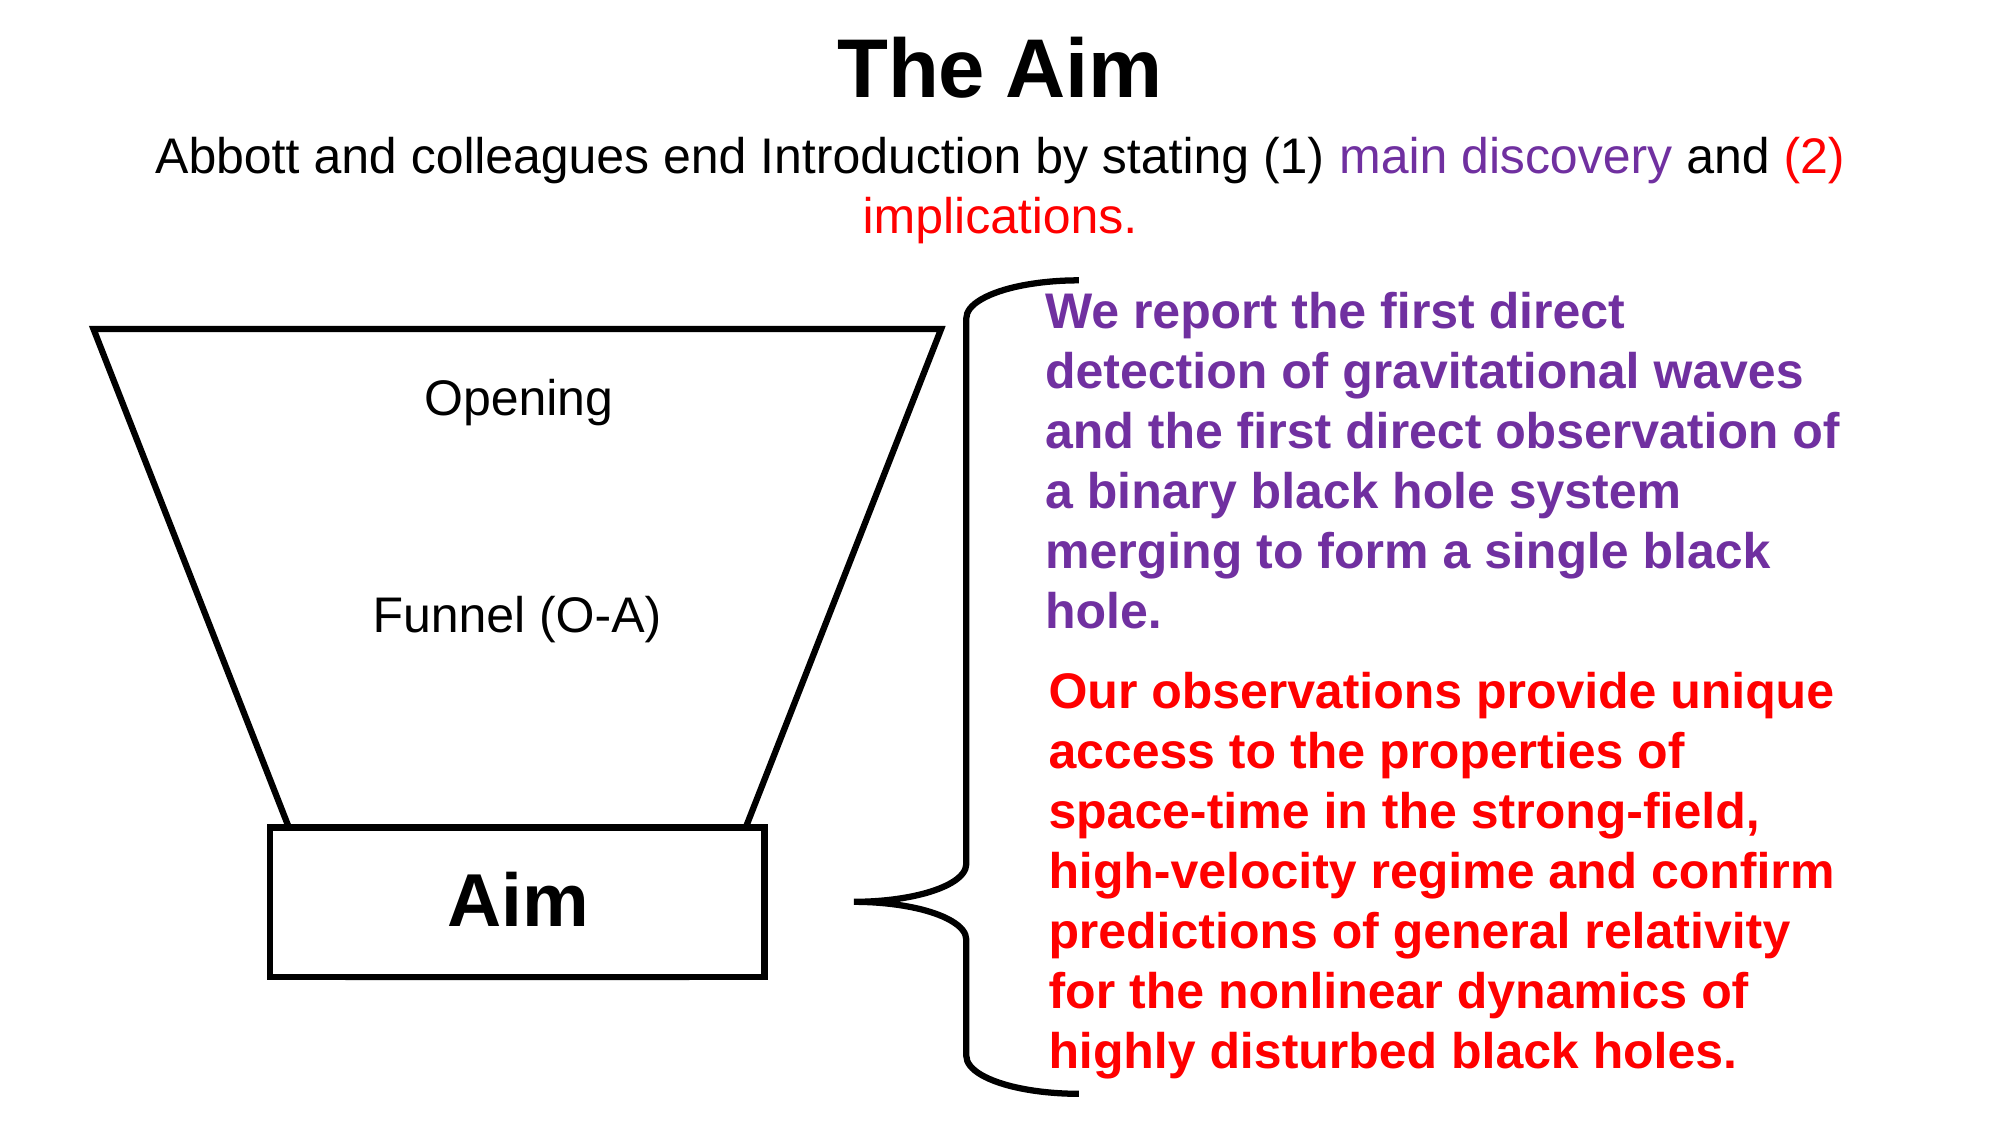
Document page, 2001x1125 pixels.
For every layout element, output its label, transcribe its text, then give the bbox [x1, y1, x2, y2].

text_box The Aim [137, 18, 1863, 116]
text_box Our observations provide unique access to the properties of space-time in the strong-field, high-velocity regime and confirm predictions of general relativity for the nonlinear dynamics of highly disturbed black holes. [1033, 650, 1866, 1086]
text_box Aim [432, 844, 605, 950]
text_box Opening [409, 357, 628, 433]
text_box Abbott and colleagues end Introduction by stating (1) main discovery and (2) implications. [31, 116, 1969, 252]
text_box We report the first direct detection of gravitational waves and the first direct observation of a binary black hole system merging to form a single black hole. [1030, 270, 1863, 646]
text_box [853, 279, 1079, 1095]
text_box Funnel (O-A) [357, 575, 677, 650]
text_box [92, 328, 943, 827]
text_box [269, 827, 765, 978]
